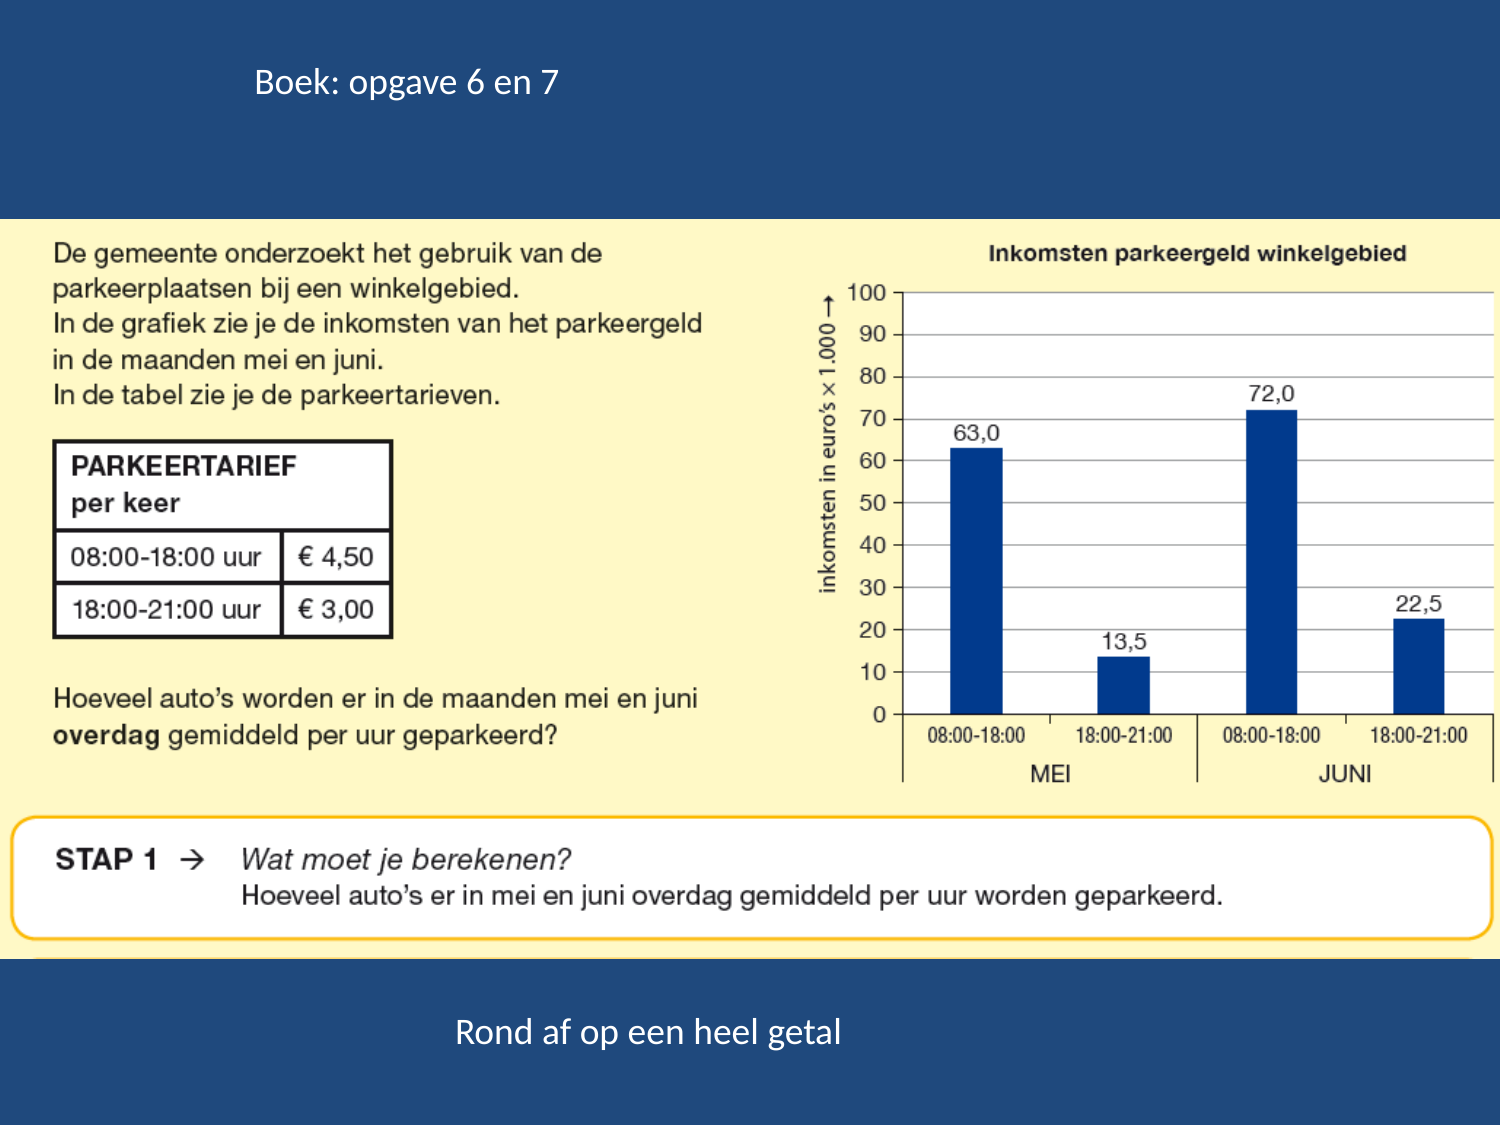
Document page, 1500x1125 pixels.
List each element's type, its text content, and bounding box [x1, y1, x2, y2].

text_box Rond af op een heel getal [440, 999, 858, 1060]
picture [0, 219, 1500, 959]
text_box Boek: opgave 6 en 7 [239, 49, 584, 110]
